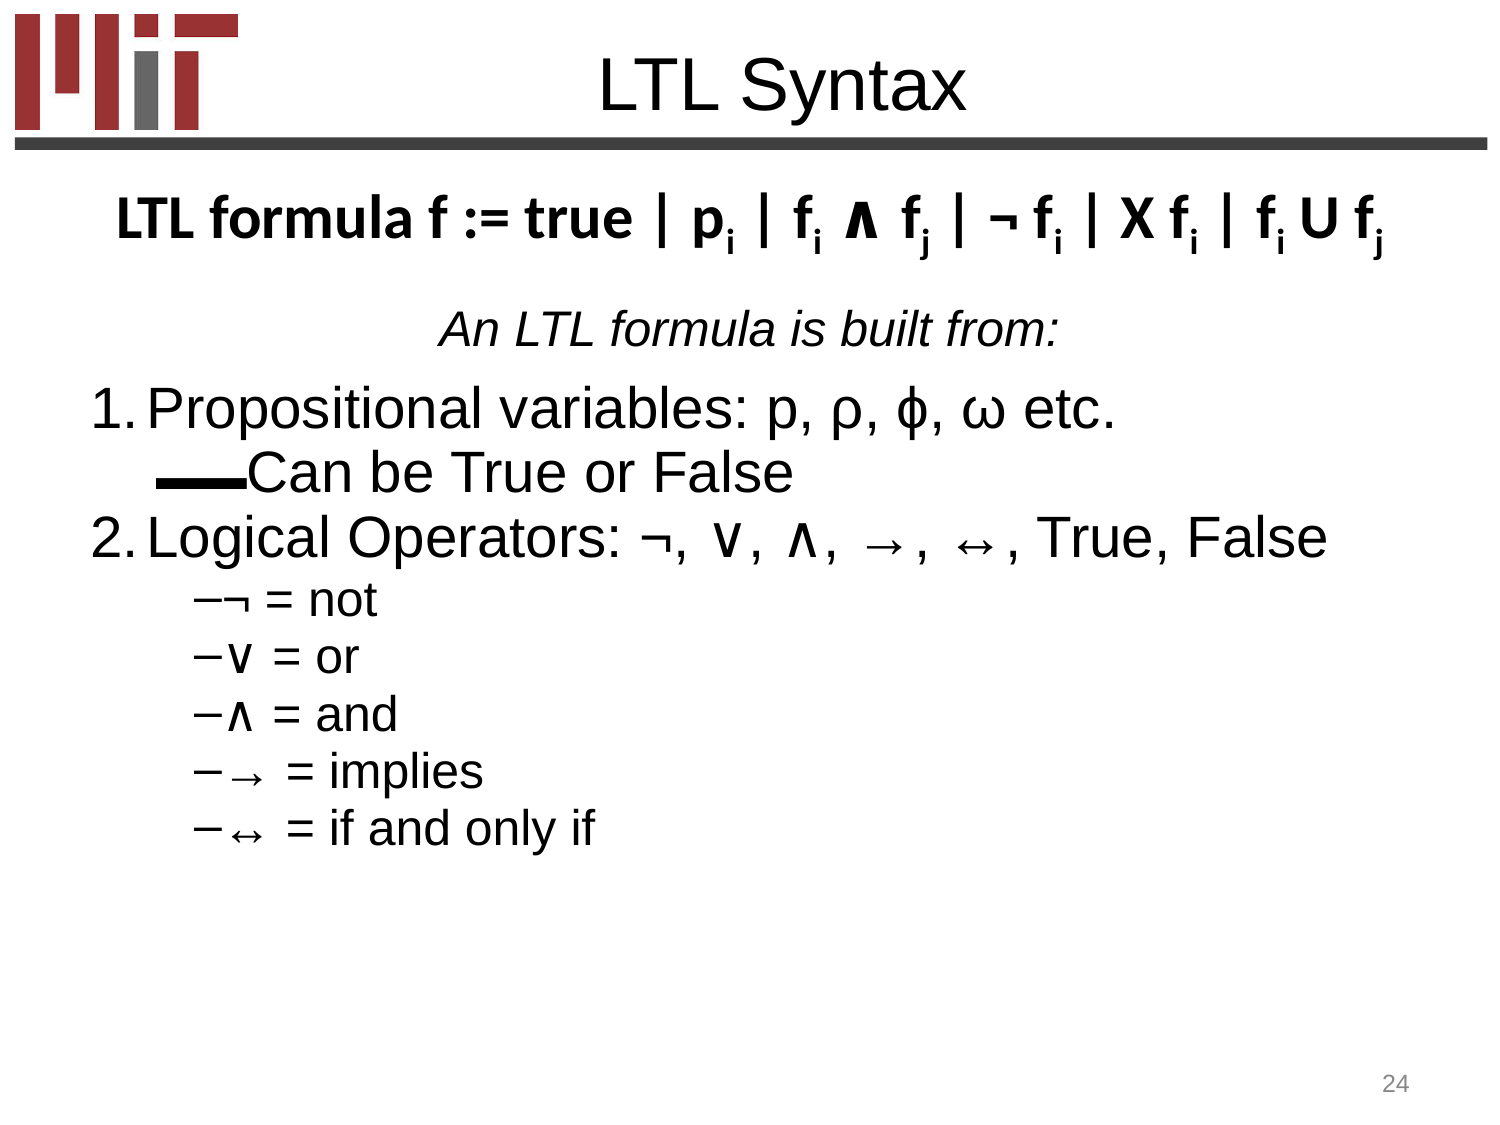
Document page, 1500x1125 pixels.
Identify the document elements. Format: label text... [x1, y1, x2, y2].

slide_number 24 [1074, 1052, 1425, 1113]
list Propositional variables: p, ρ, ϕ, ω etc. Can be True or False Logical Operators: ¬, ∨, ∧, →, ↔, True, False ¬ = not ∨ = or ∧ = and → = implies ↔ = if and only if [75, 376, 1425, 1113]
title LTL Syntax [239, 22, 1327, 138]
text_box LTL formula f := true | pi | fi ∧ fj | ¬ fi | X fi | fi U fj [0, 161, 1500, 278]
text_box An LTL formula is built from: [268, 288, 1232, 365]
picture [15, 14, 238, 130]
